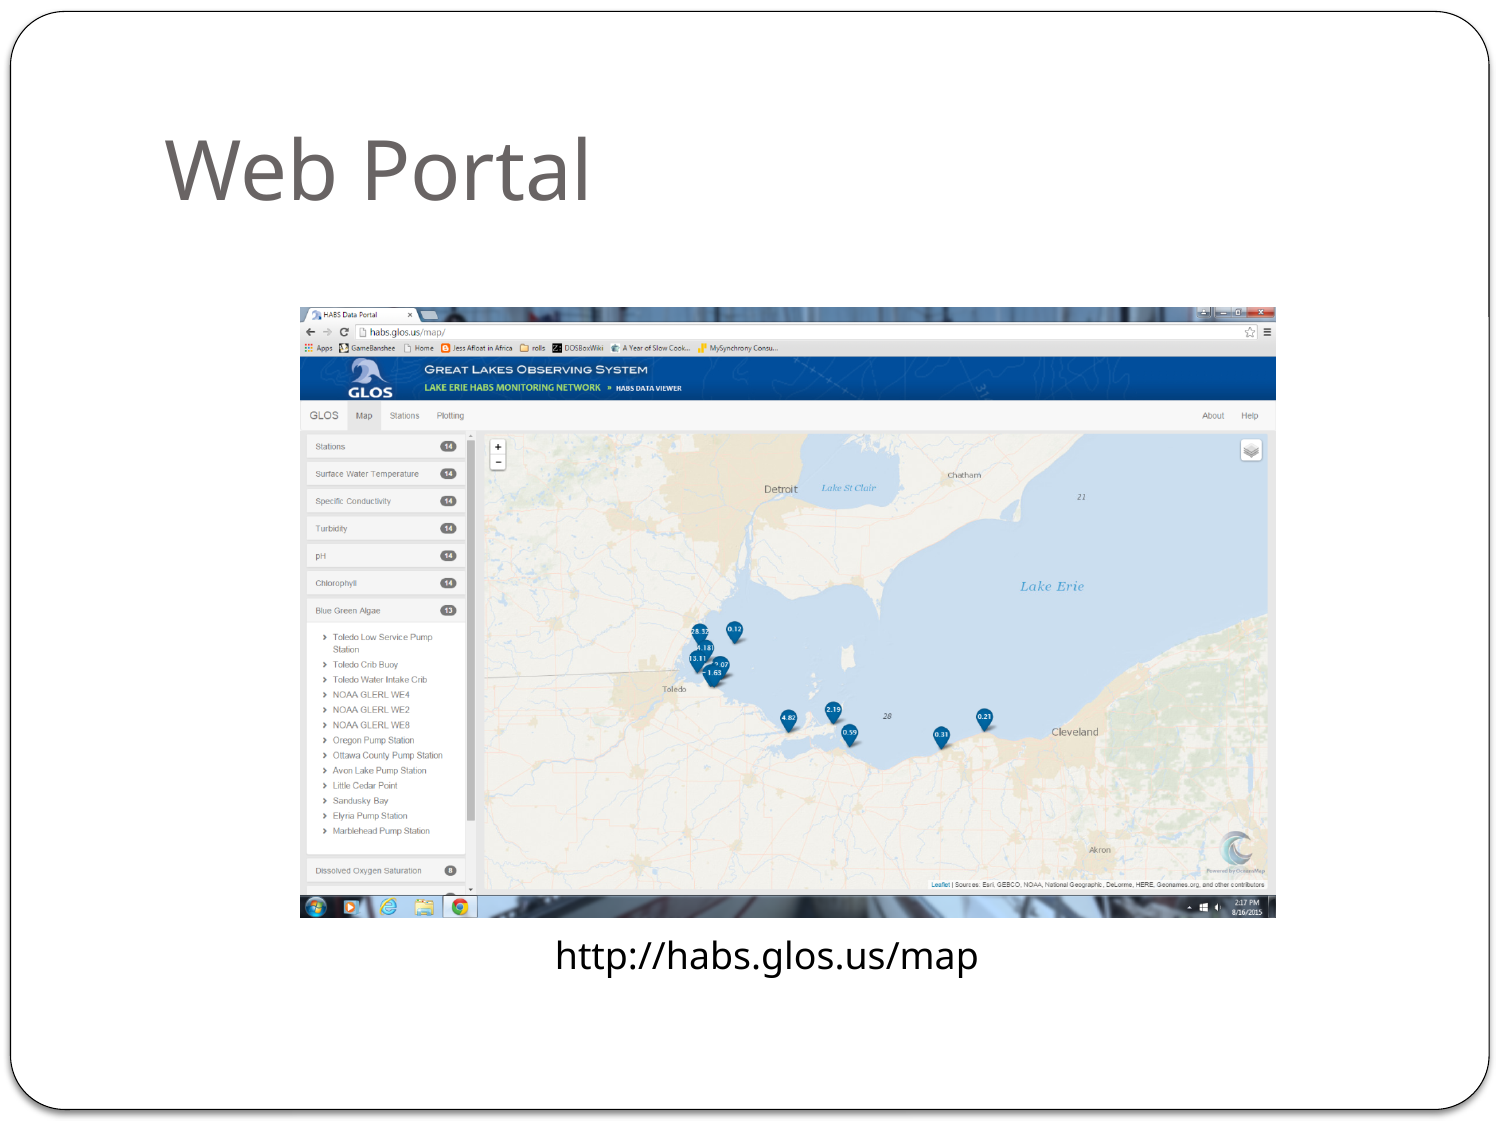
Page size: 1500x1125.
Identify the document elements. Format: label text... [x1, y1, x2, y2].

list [299, 307, 1276, 918]
text_box http://habs.glos.us/map [539, 927, 994, 985]
title Web Portal [150, 45, 1425, 233]
